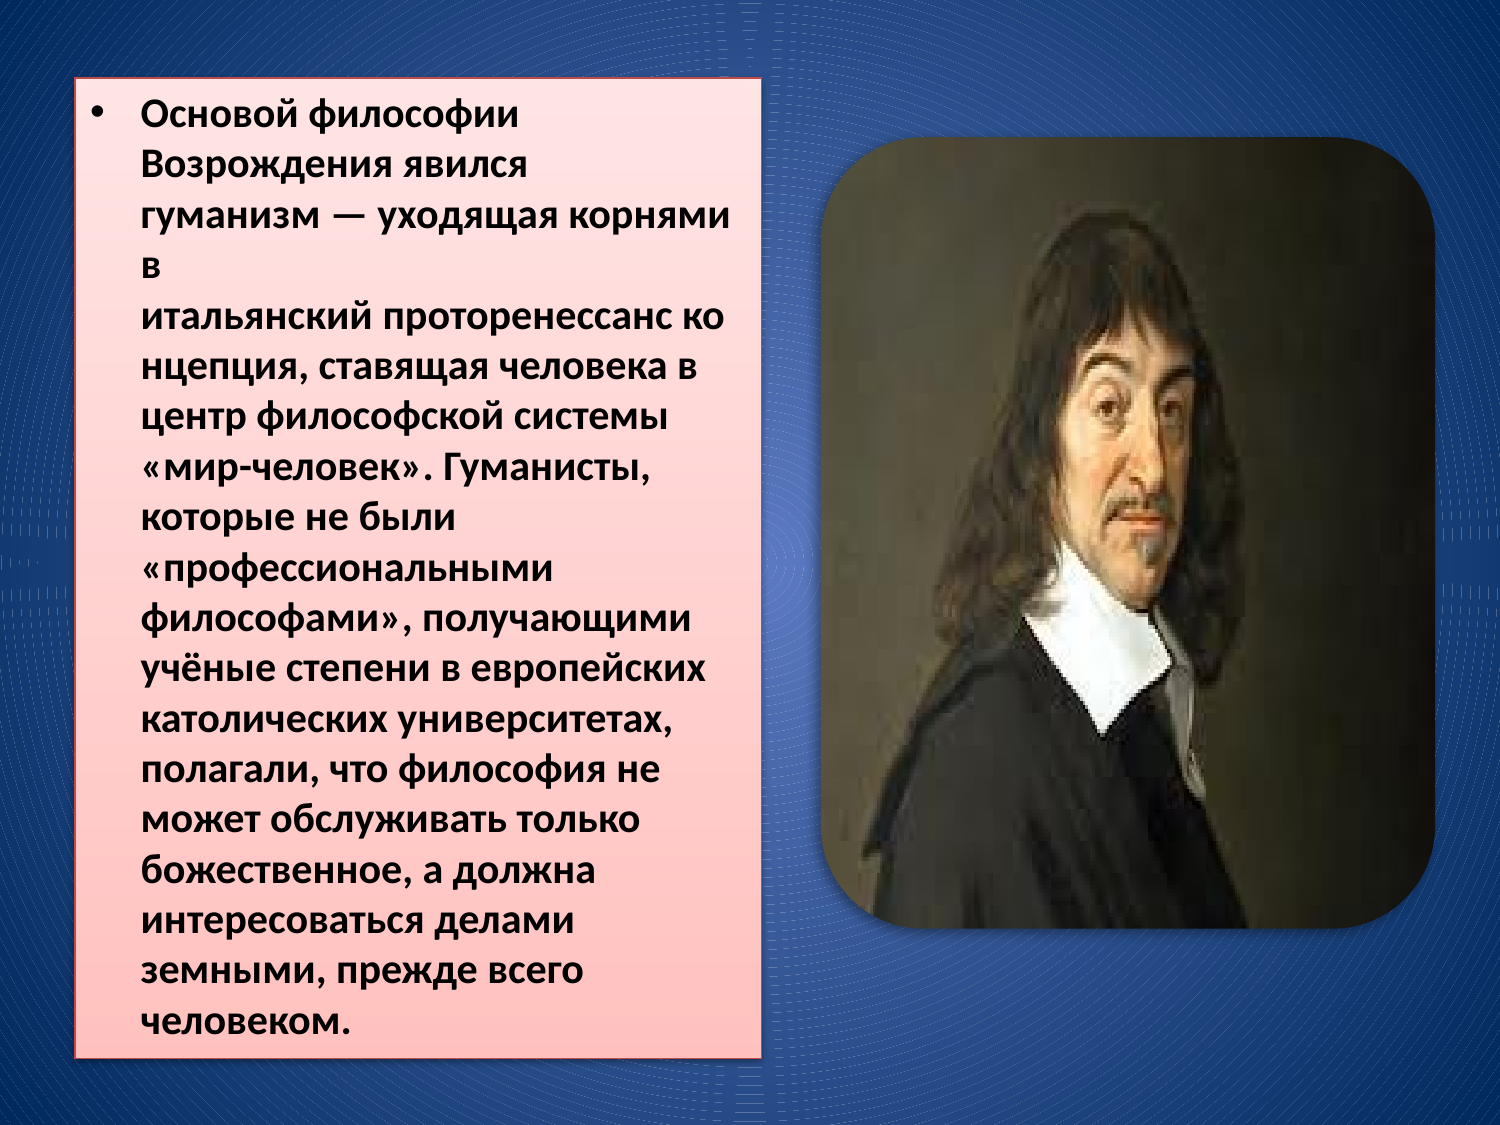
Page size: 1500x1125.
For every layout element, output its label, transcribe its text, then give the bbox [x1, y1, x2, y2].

picture [820, 136, 1436, 929]
list Основой философии Возрождения явился гуманизм — уходящая корнями в итальянский проторенессанс концепция, ставящая человека в центр философской системы «мир-человек». Гуманисты, которые не были «профессиональными философами», получающими учёные степени в европейских католических университетах, полагали, что философия не может обслуживать только божественное, а должна интересоваться делами земными, прежде всего человеком. [74, 77, 762, 1059]
